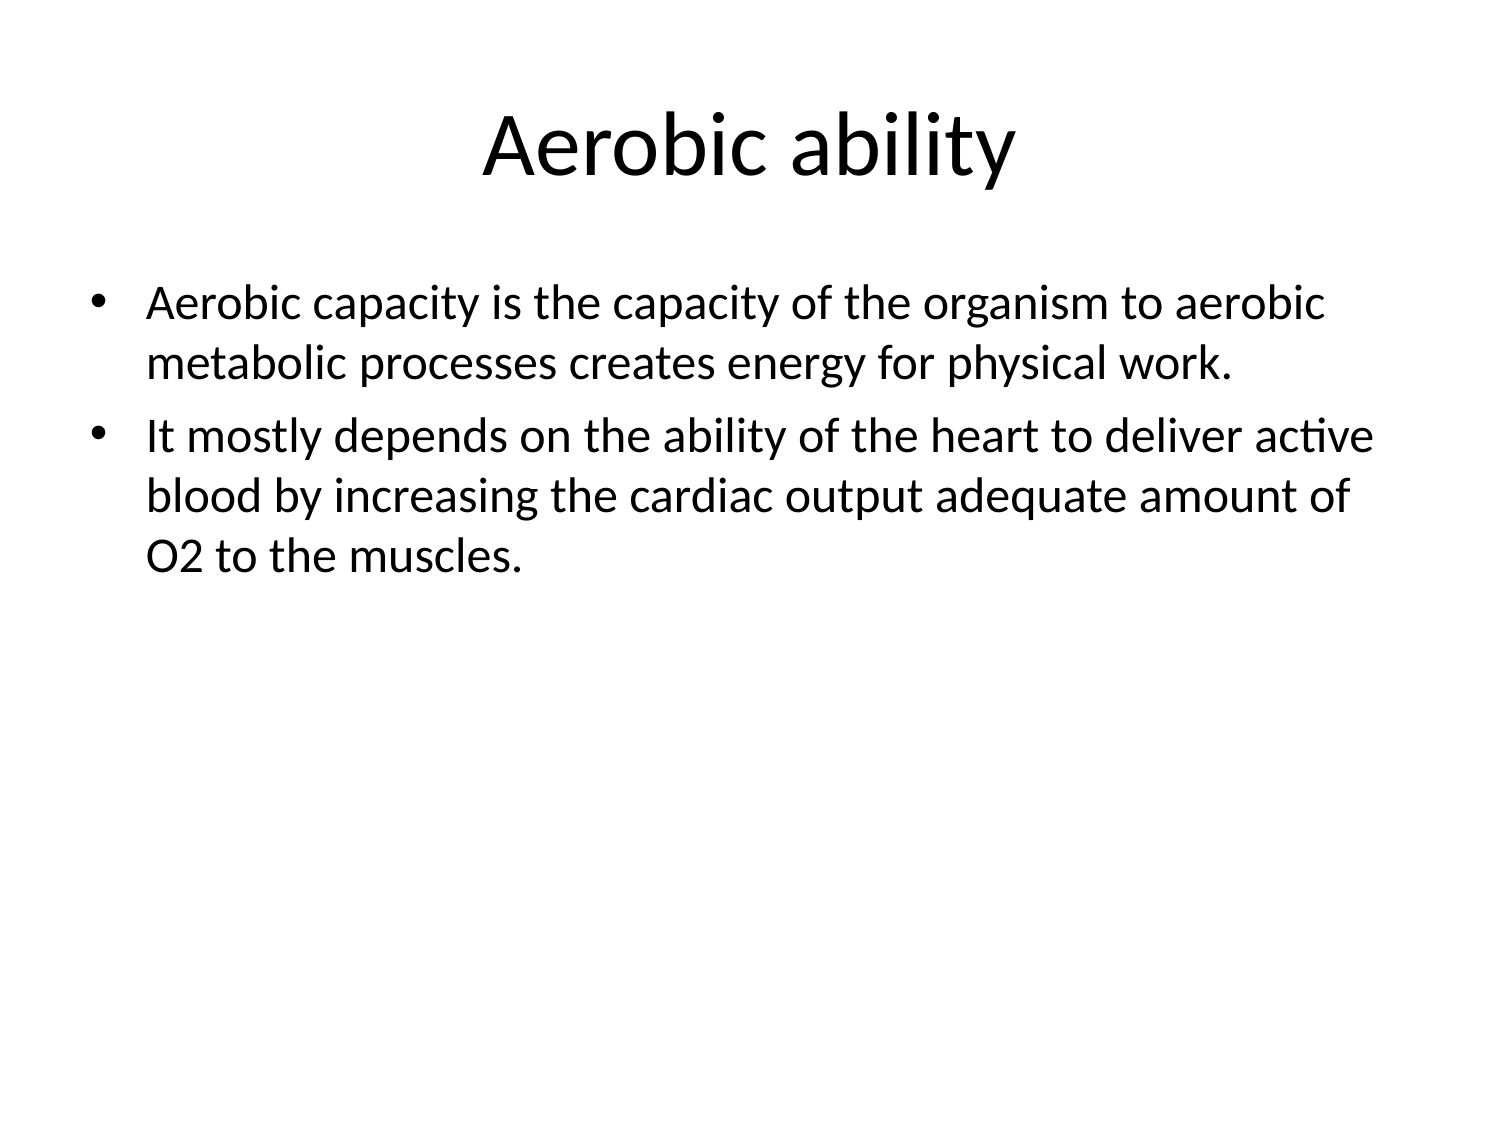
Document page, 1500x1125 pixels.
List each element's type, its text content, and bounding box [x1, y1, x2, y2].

text_box Aerobic capacity is the capacity of the organism to aerobic metabolic processes creates energy for physical work. It mostly depends on the ability of the heart to deliver active blood by increasing the cardiac output adequate amount of O2 to the muscles. [74, 262, 1425, 1005]
text_box Aerobic ability [74, 45, 1425, 233]
